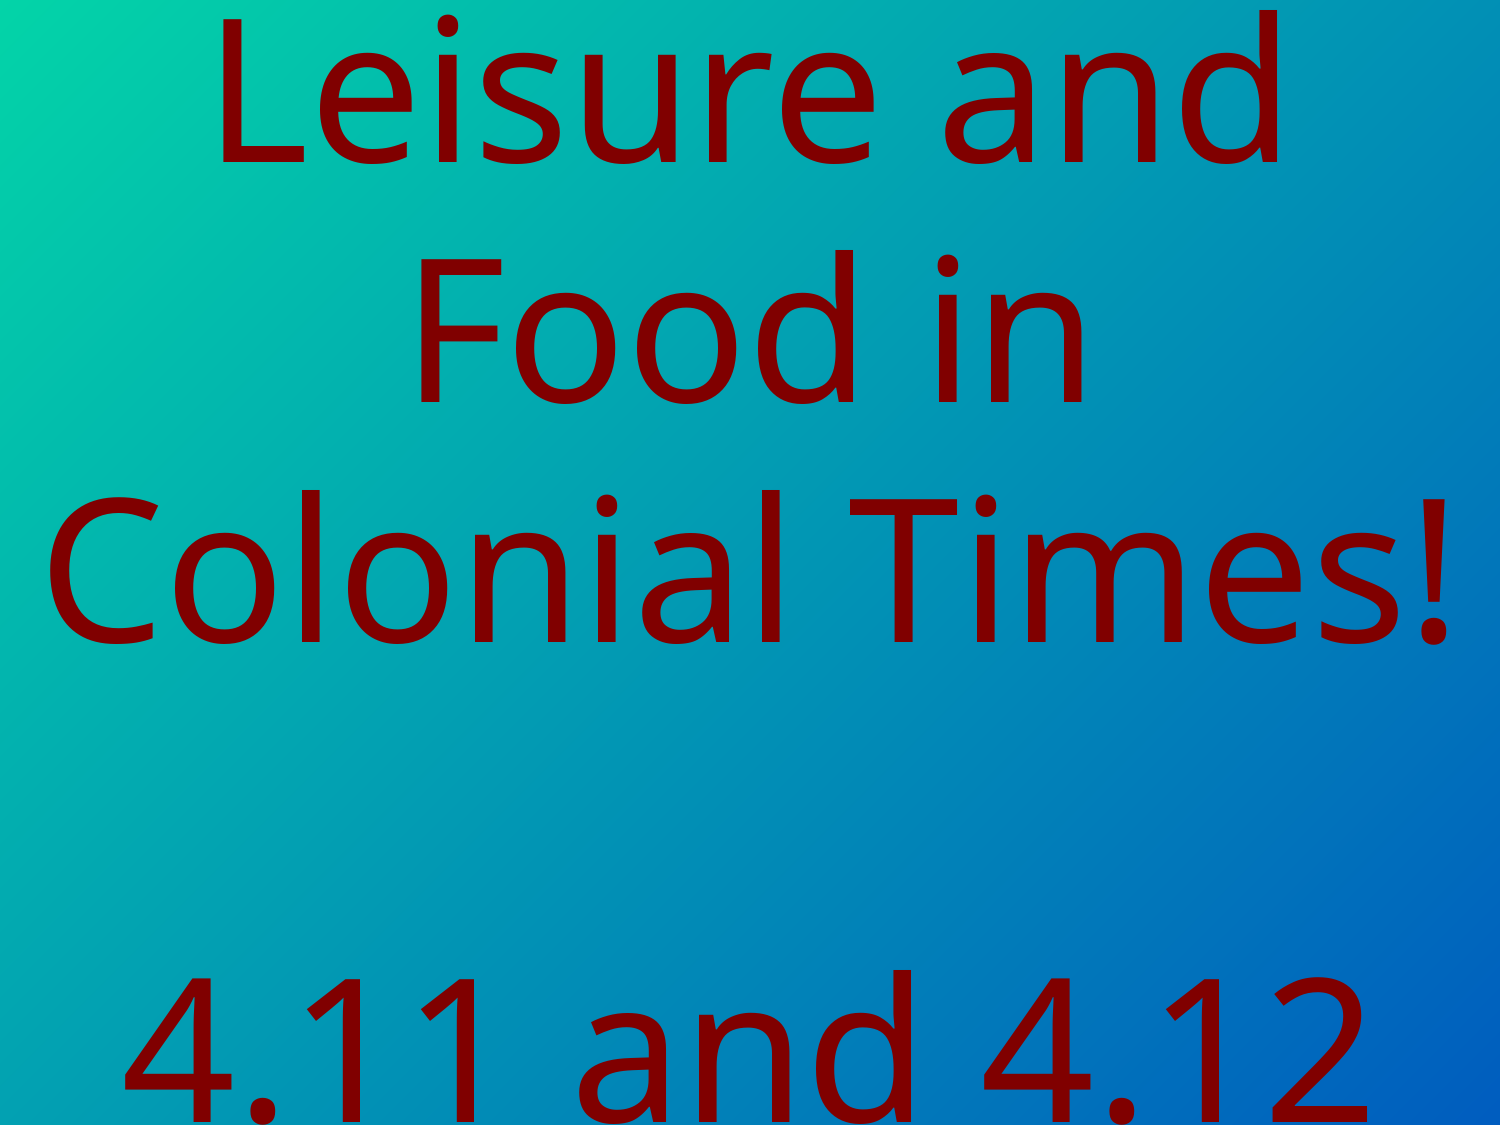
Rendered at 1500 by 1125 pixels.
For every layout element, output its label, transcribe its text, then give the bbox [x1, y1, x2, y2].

title Leisure and Food in Colonial Times! 4.11 and 4.12 [0, 0, 1500, 1125]
